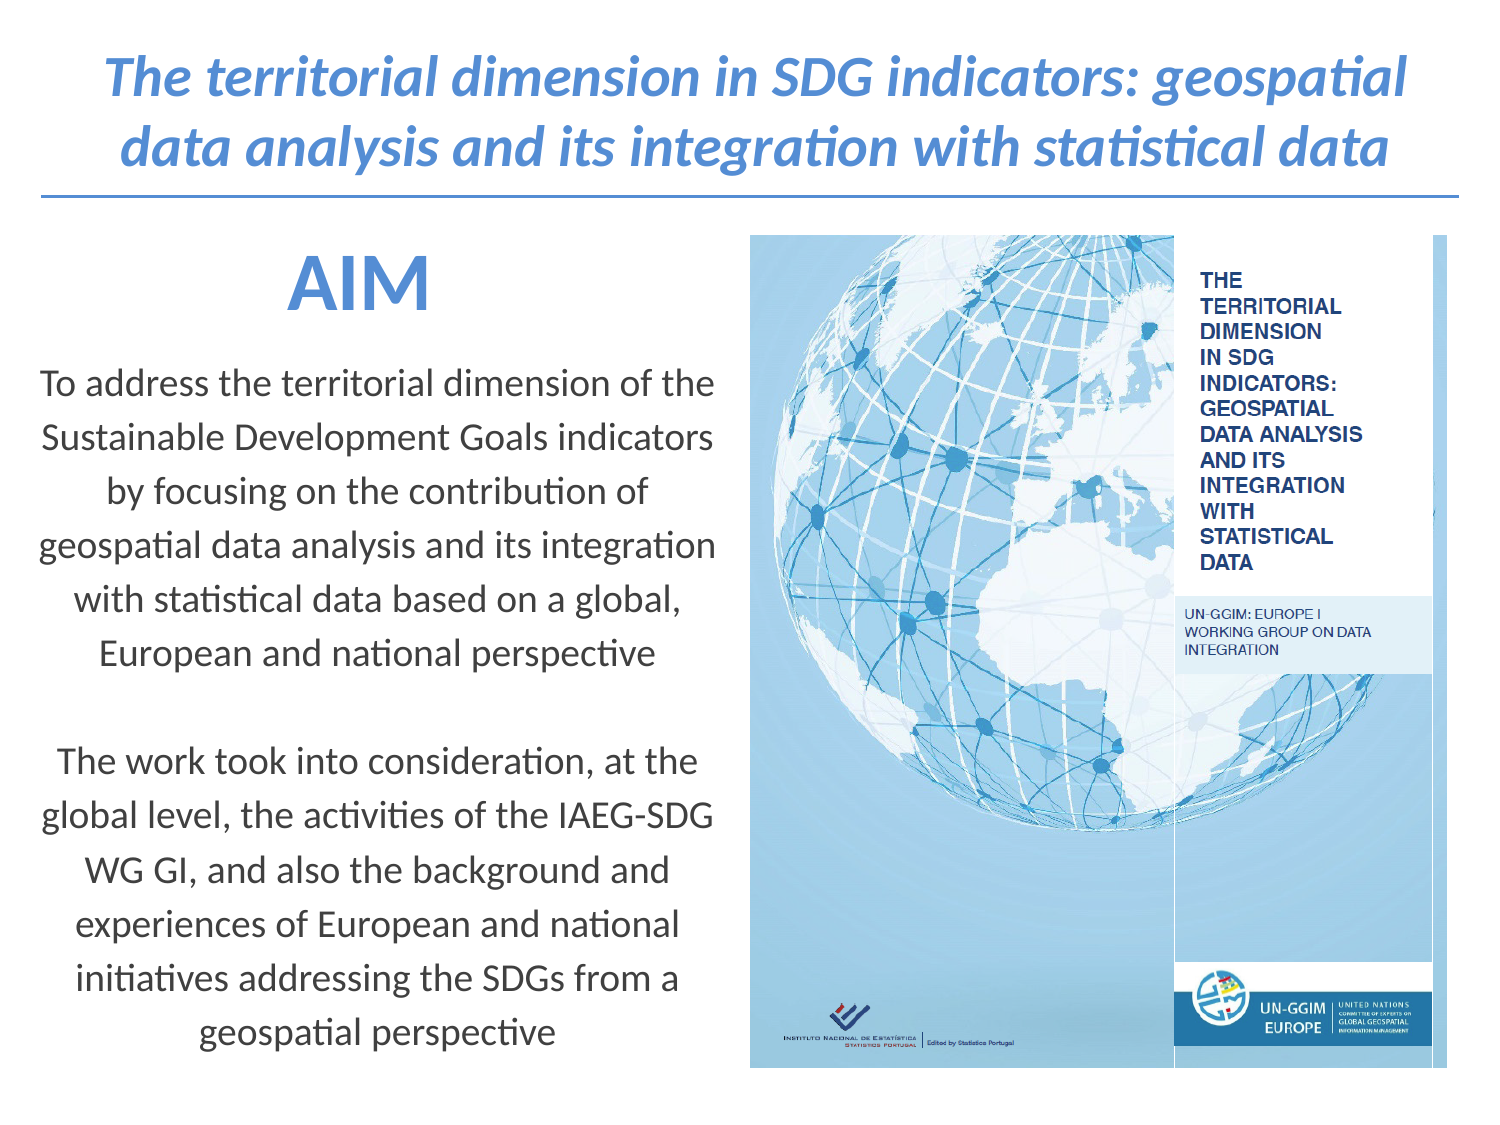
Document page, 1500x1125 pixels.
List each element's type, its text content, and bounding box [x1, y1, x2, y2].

text_box AIM [47, 219, 674, 335]
text_box To address the territorial dimension of the Sustainable Development Goals indicators by focusing on the contribution of geospatial data analysis and its integration with statistical data based on a global, European and national perspective The work took into consideration, at the global level, the activities of the IAEG-SDG WG GI, and also the background and experiences of European and national initiatives addressing the SDGs from a geospatial perspective [5, 342, 744, 1061]
picture [749, 235, 1448, 1068]
text_box The territorial dimension in SDG indicators: geospatial data analysis and its integration with statistical data [64, 30, 1447, 186]
